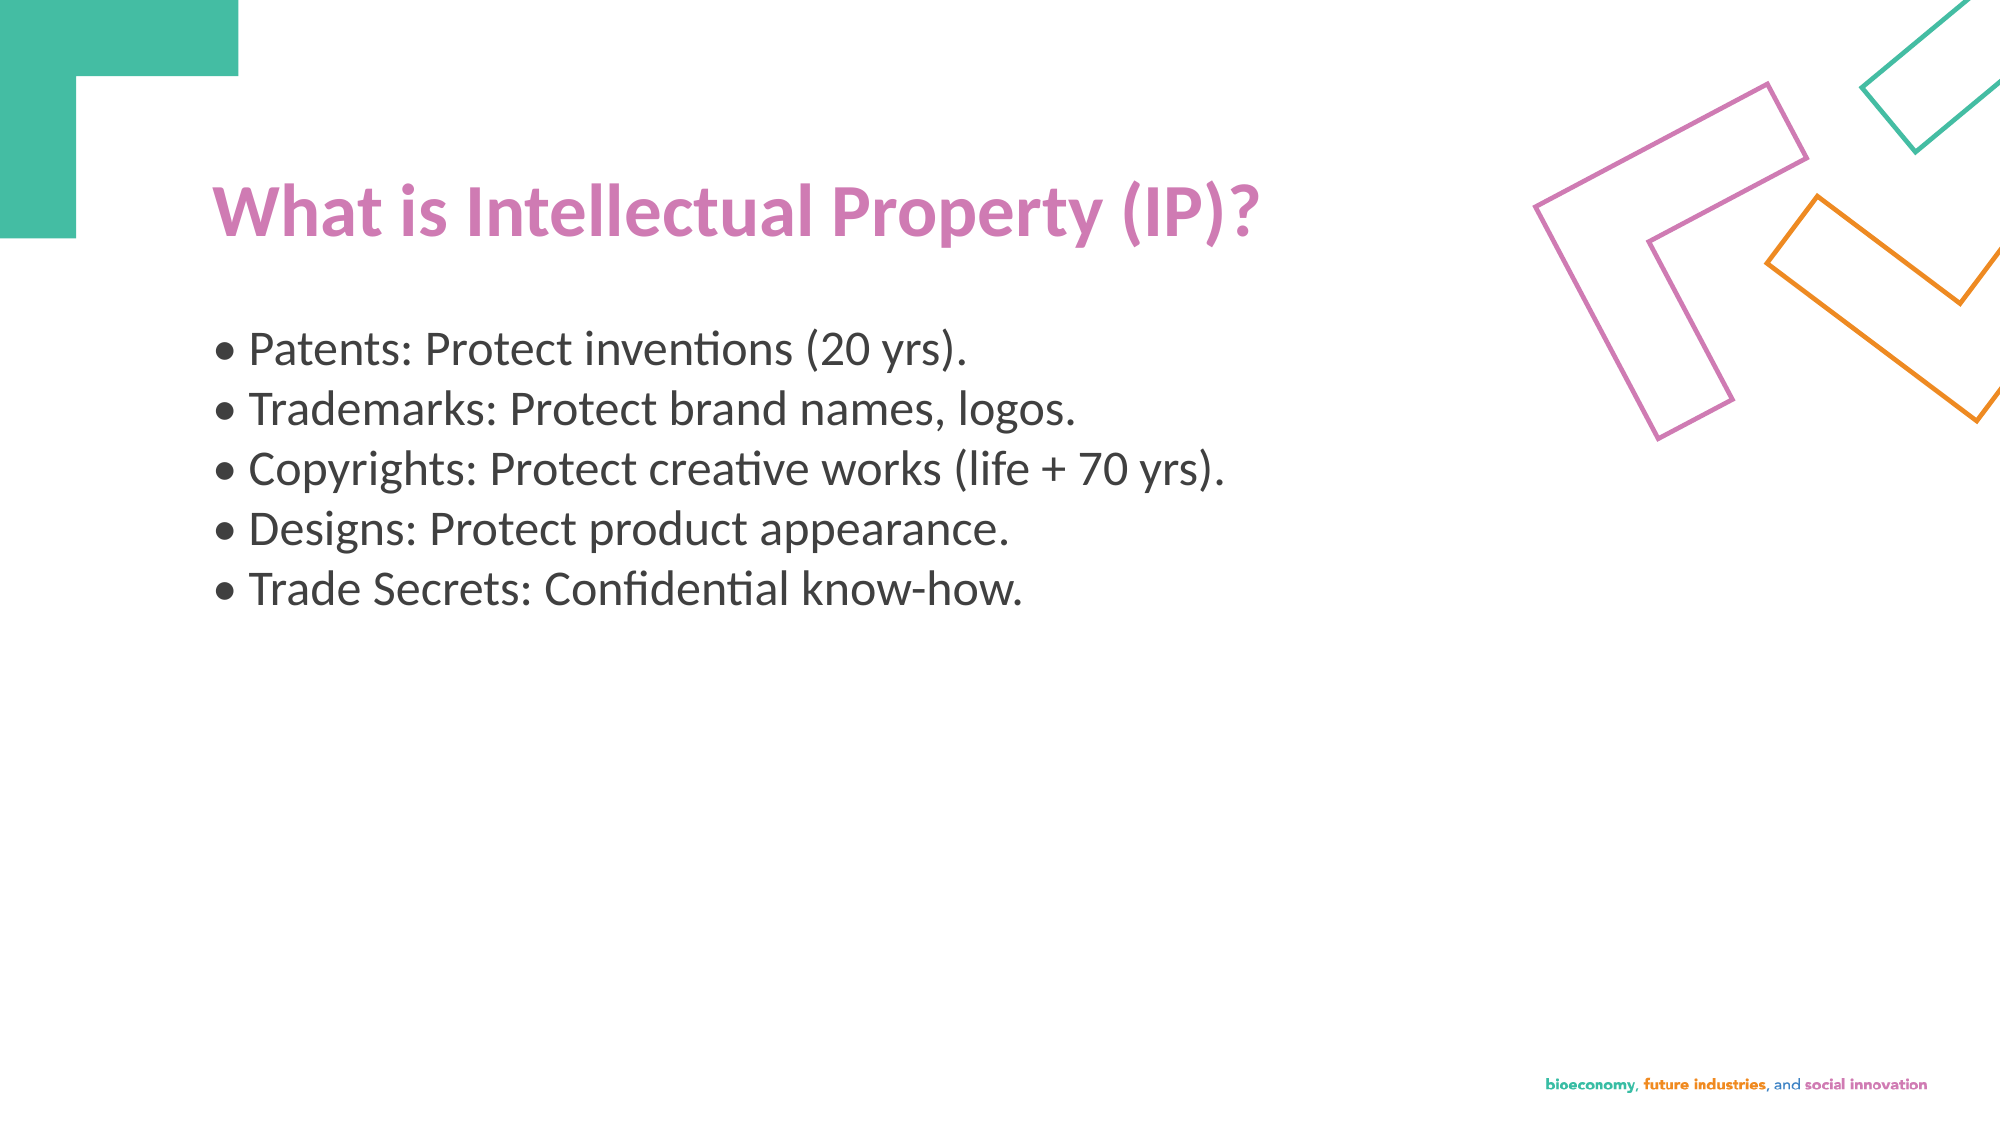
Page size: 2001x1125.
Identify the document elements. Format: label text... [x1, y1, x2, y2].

list • Patents: Protect inventions (20 yrs). • Trademarks: Protect brand names, logos. • Copyrights: Protect creative works (life + 70 yrs). • Designs: Protect product appearance. • Trade Secrets: Confidential know-how. [197, 308, 1918, 1037]
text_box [1581, 0, 2000, 393]
picture [1538, 1066, 1929, 1101]
list What is Intellectual Property (IP)? [197, 154, 1581, 287]
